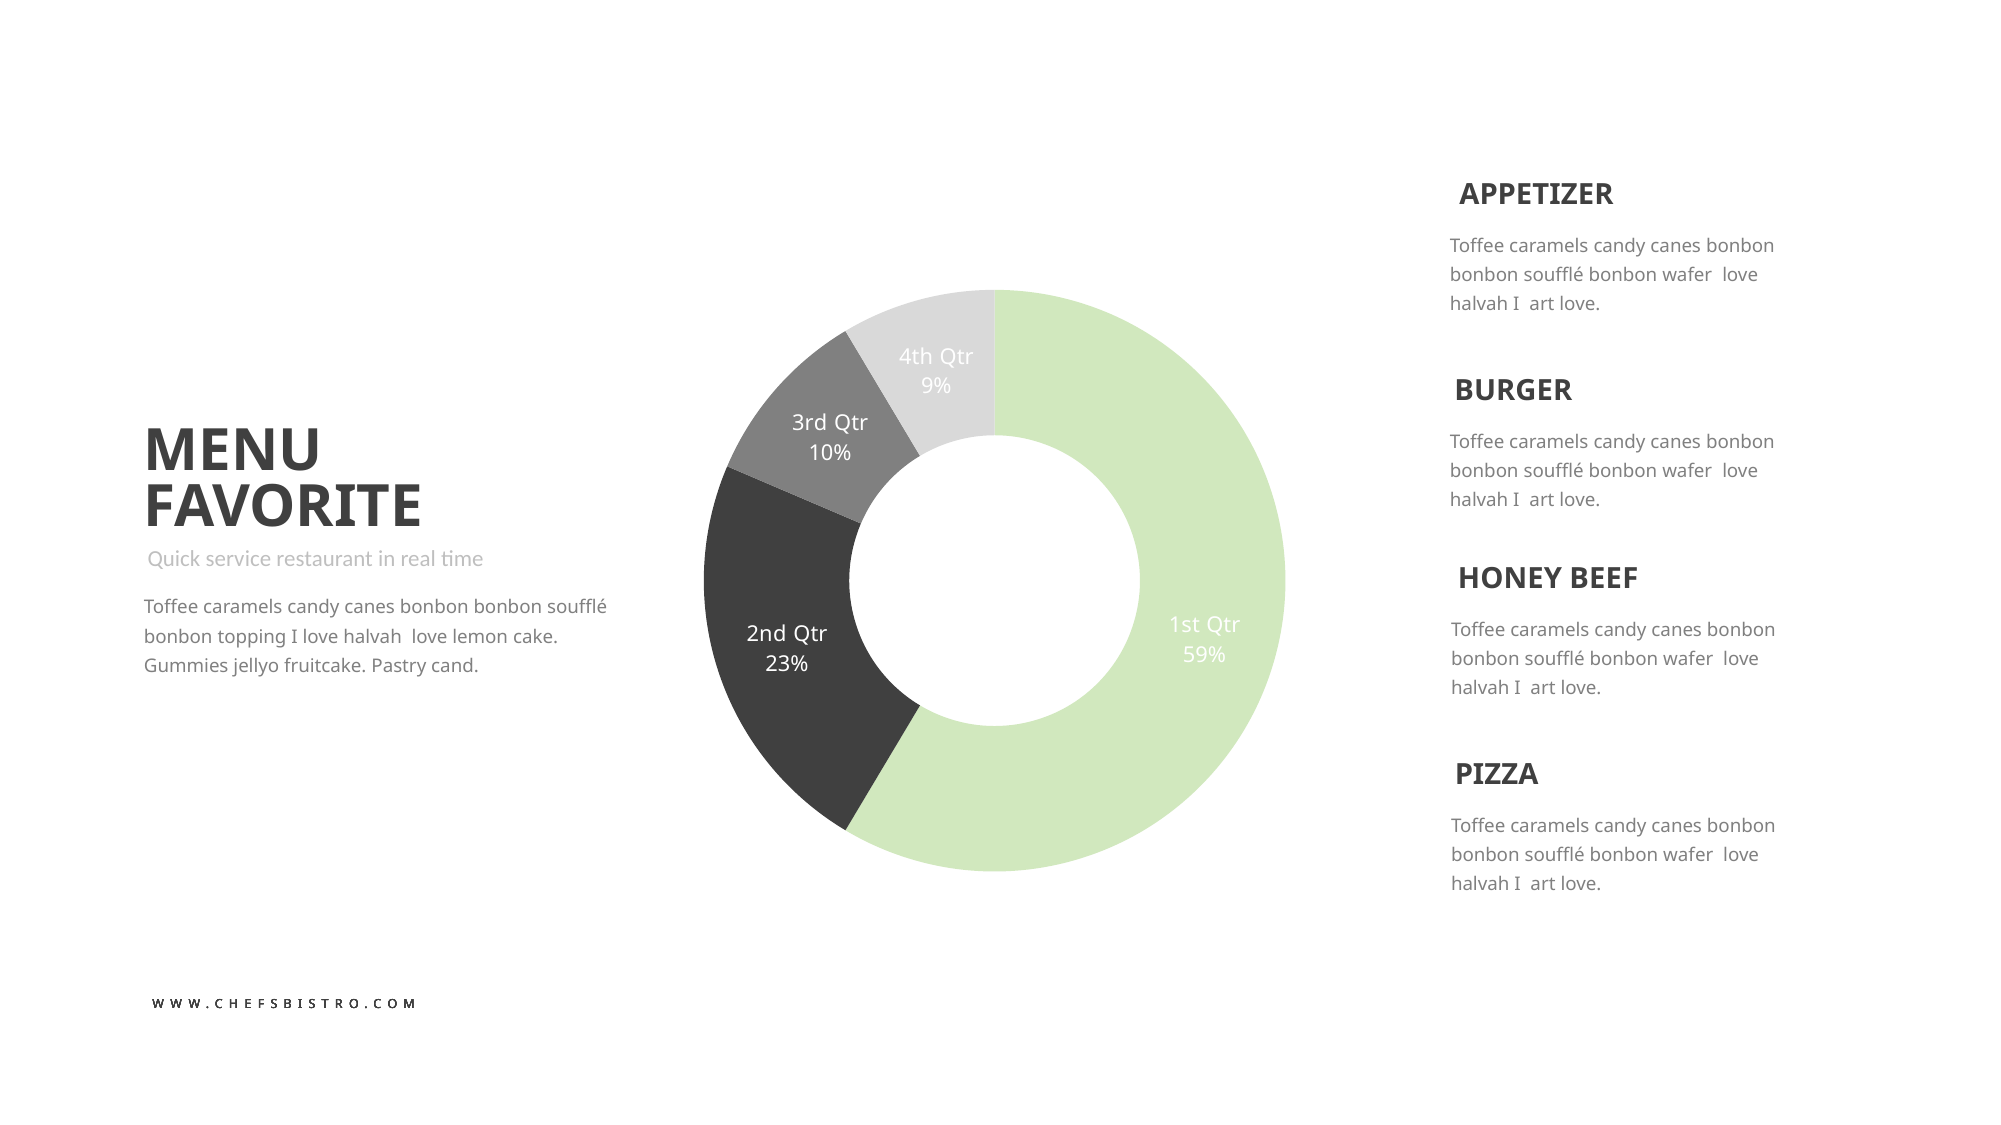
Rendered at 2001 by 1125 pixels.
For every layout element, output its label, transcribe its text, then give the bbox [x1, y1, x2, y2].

text_box BURGER [1439, 364, 1588, 414]
text_box Toffee caramels candy canes bonbon bonbon soufflé bonbon wafer love halvah I art love. [1451, 806, 1777, 895]
picture [840, 424, 1150, 734]
text_box APPETIZER [1444, 168, 1629, 218]
text_box PIZZA [1440, 747, 1554, 798]
text_box Toffee caramels candy canes bonbon bonbon soufflé bonbon wafer love halvah I art love. [1449, 422, 1776, 511]
text_box HONEY BEEF [1443, 551, 1654, 602]
text_box Toffee caramels candy canes bonbon bonbon soufflé bonbon wafer love halvah I art love. [1451, 610, 1777, 699]
text_box MENU FAVORITE [128, 418, 588, 545]
text_box Quick service restaurant in real time [132, 536, 500, 579]
text_box Toffee caramels candy canes bonbon bonbon soufflé bonbon wafer love halvah I art love. [1449, 226, 1776, 315]
text_box WWW.CHEFSBISTRO.COM [137, 988, 430, 1018]
chart [593, 273, 1381, 904]
text_box Toffee caramels candy canes bonbon bonbon soufflé bonbon topping I love halvah love lemon cake. Gummies jellyo fruitcake. Pastry cand. [144, 588, 588, 677]
